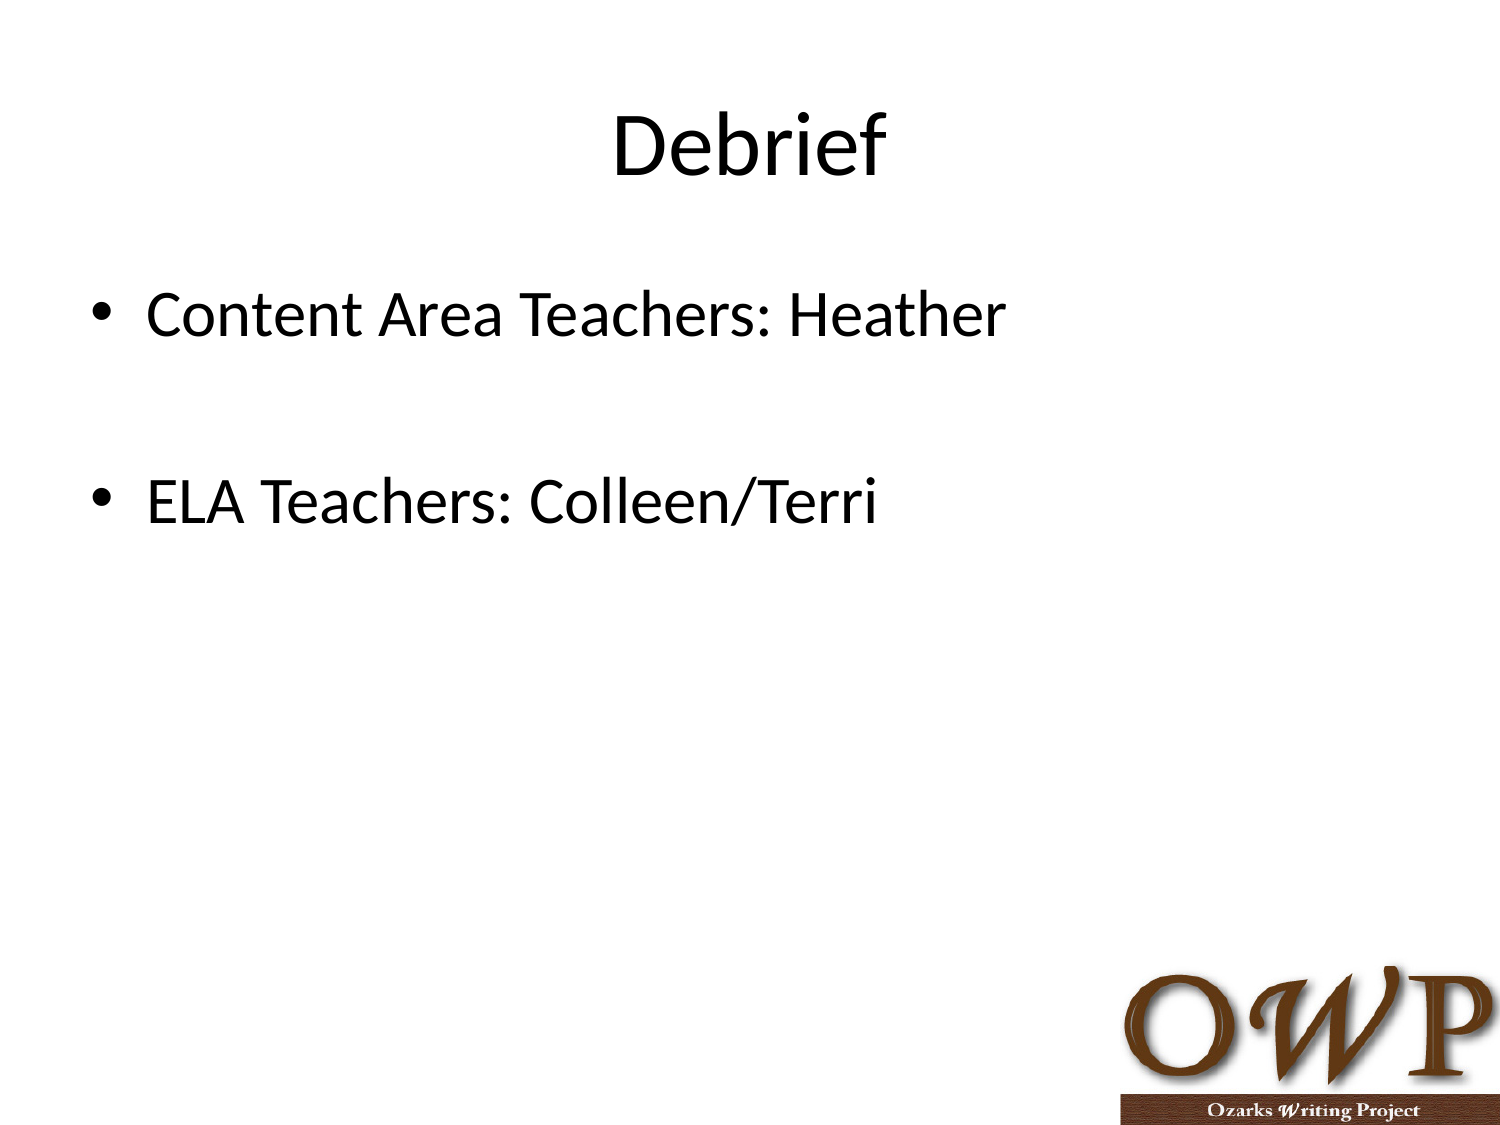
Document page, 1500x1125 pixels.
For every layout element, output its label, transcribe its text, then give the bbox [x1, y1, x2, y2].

list Content Area Teachers: Heather ELA Teachers: Colleen/Terri [74, 262, 1426, 1006]
picture [1120, 957, 1500, 1125]
title Debrief [74, 44, 1426, 233]
